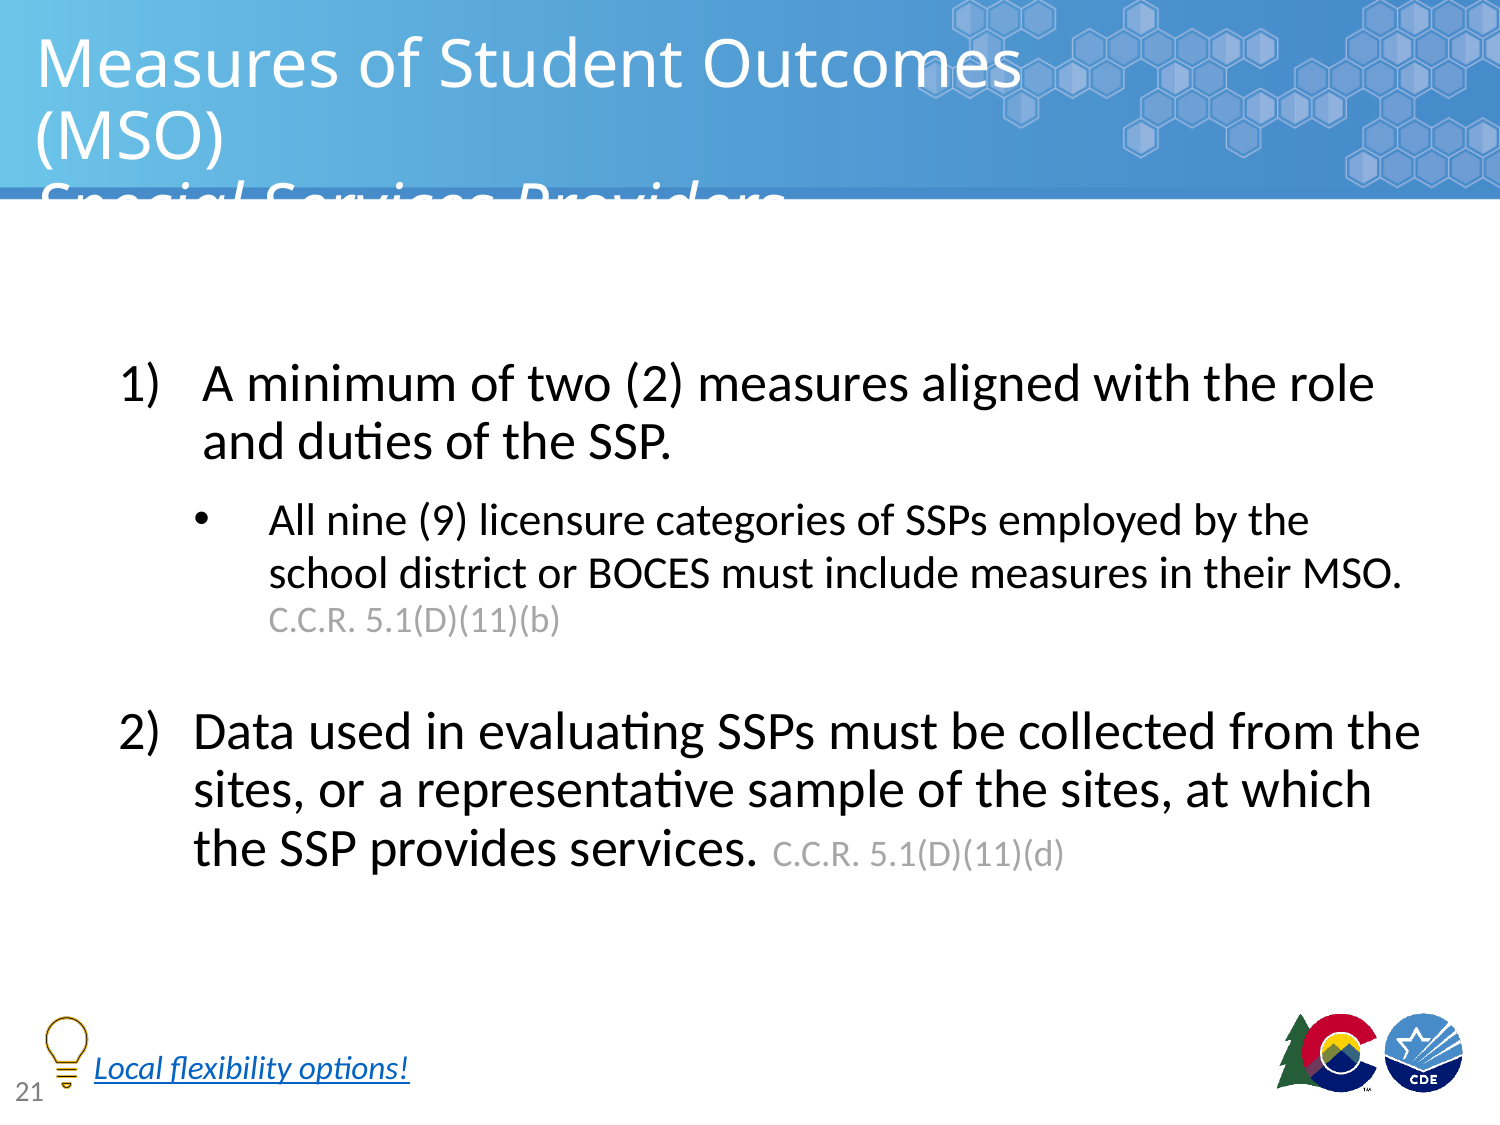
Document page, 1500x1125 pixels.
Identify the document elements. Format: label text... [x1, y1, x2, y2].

picture [1275, 1012, 1463, 1093]
list A minimum of two (2) measures aligned with the role and duties of the SSP. All nine (9) licensure categories of SSPs employed by the school district or BOCES must include measures in their MSO. C.C.R. 5.1(D)(11)(b) Data used in evaluating SSPs must be collected from the sites, or a representative sample of the sites, at which the SSP provides services. C.C.R. 5.1(D)(11)(d) [65, 354, 1434, 940]
title Measures of Student Outcomes (MSO) Special Services Providers Requirements [35, 29, 1158, 206]
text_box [26, 1010, 445, 1095]
slide_number 21 [0, 1065, 338, 1125]
picture [0, 0, 1500, 200]
